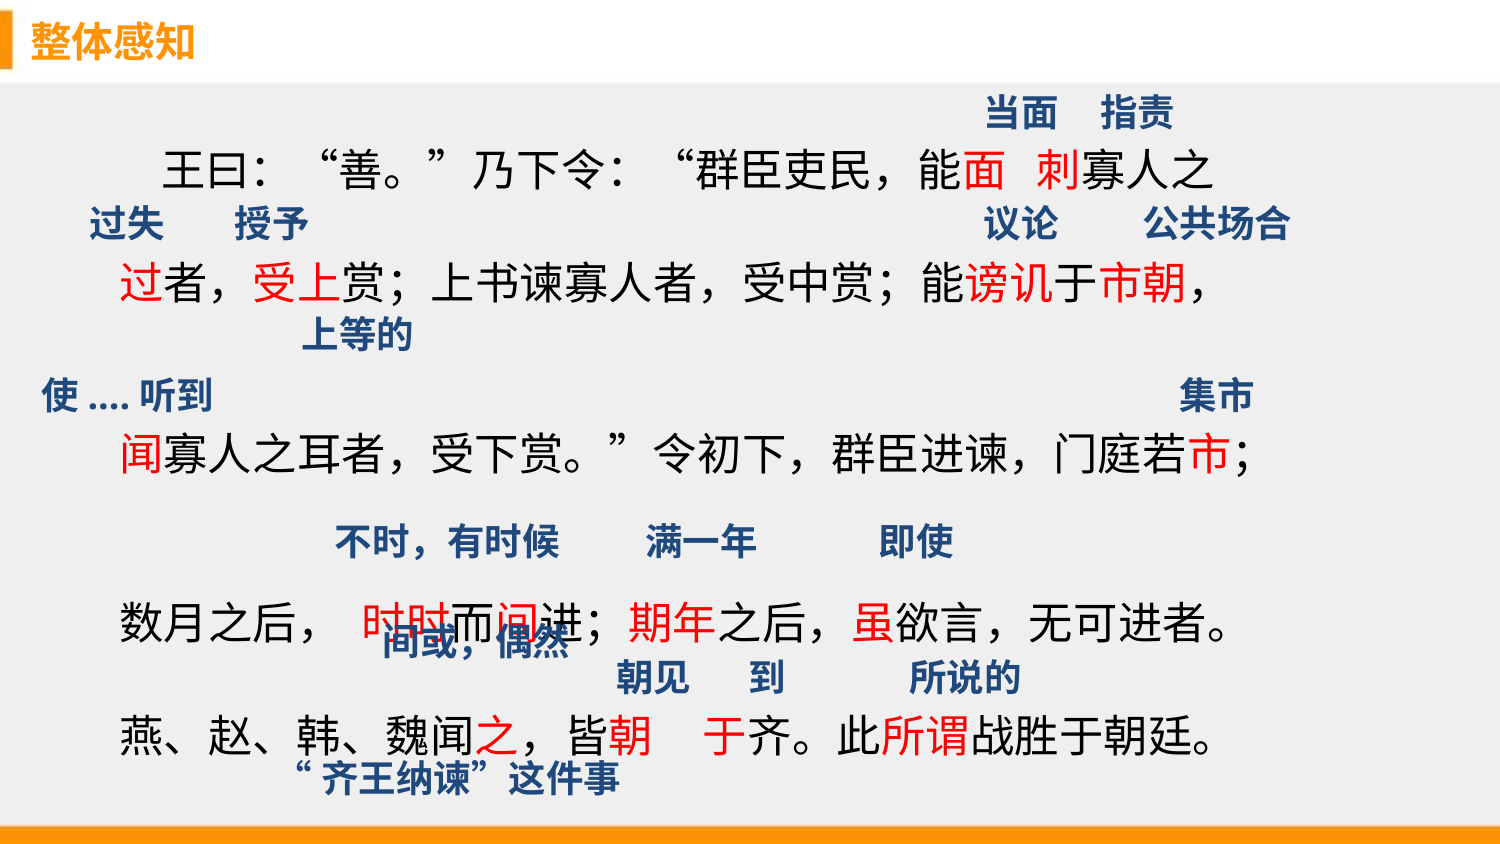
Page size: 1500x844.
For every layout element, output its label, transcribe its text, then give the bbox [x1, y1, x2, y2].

text_box 所说的 [894, 646, 1037, 707]
text_box 朝见 [601, 646, 706, 707]
text_box 过失 [74, 192, 180, 253]
list 王曰：“善。”乃下令：“群臣吏民，能面 刺寡人之 过者，受上赏；上书谏寡人者，受中赏；能谤讥于市朝， 闻寡人之耳者，受下赏。”令初下，群臣进谏，门庭若市； 数月之后， 时时而间进；期年之后，虽欲言，无可进者。 燕、赵、韩、魏闻之，皆朝 于齐。此所谓战胜于朝廷。 [107, 142, 1427, 771]
text_box “齐王纳谏”这件事 [260, 747, 637, 807]
text_box 不时，有时候 [320, 510, 575, 571]
text_box 间或，偶然 [367, 610, 586, 671]
text_box 即使 [863, 510, 969, 571]
text_box 使....听到 [26, 364, 230, 424]
text_box 整体感知 [15, 0, 239, 82]
text_box 议论 [968, 192, 1074, 253]
text_box 满一年 [630, 510, 773, 571]
text_box 授予 [220, 192, 325, 253]
text_box 指责 [1085, 81, 1191, 142]
text_box 上等的 [286, 303, 430, 364]
text_box 当面 [968, 81, 1074, 142]
text_box 公共场合 [1127, 192, 1308, 253]
text_box 集市 [1164, 364, 1270, 424]
picture [0, 0, 1500, 844]
text_box 到 [733, 646, 801, 707]
